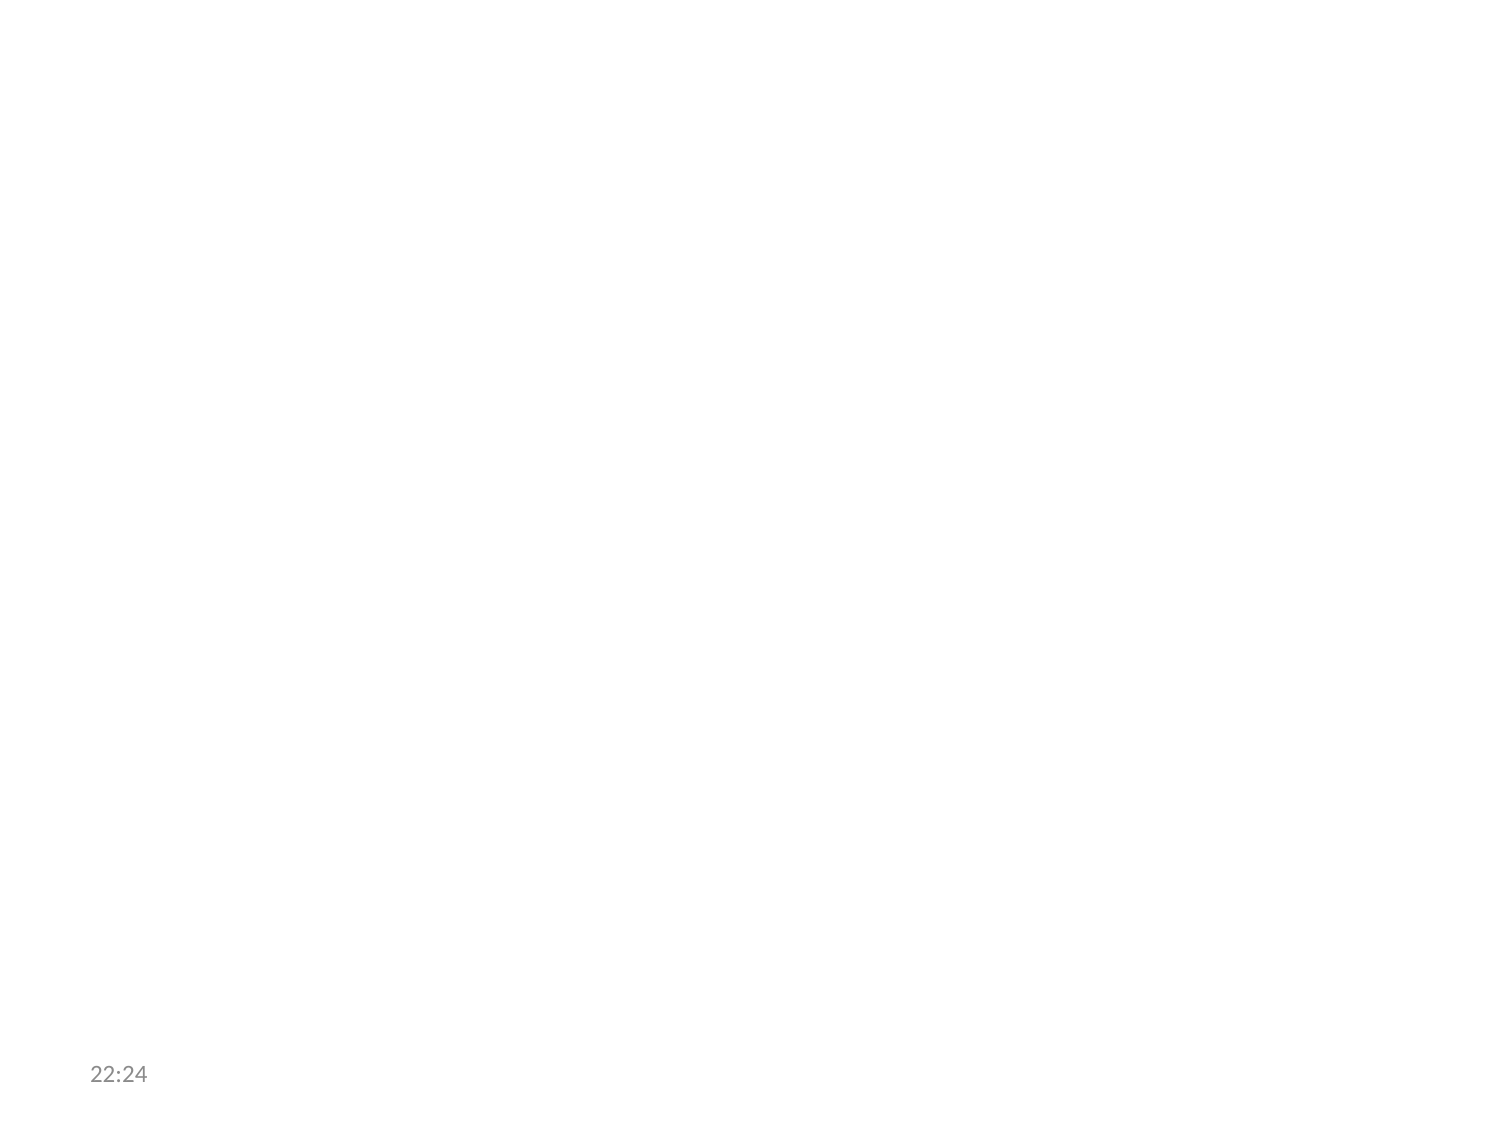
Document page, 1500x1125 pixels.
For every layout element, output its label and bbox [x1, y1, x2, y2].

slide_number [75, 1042, 425, 1103]
